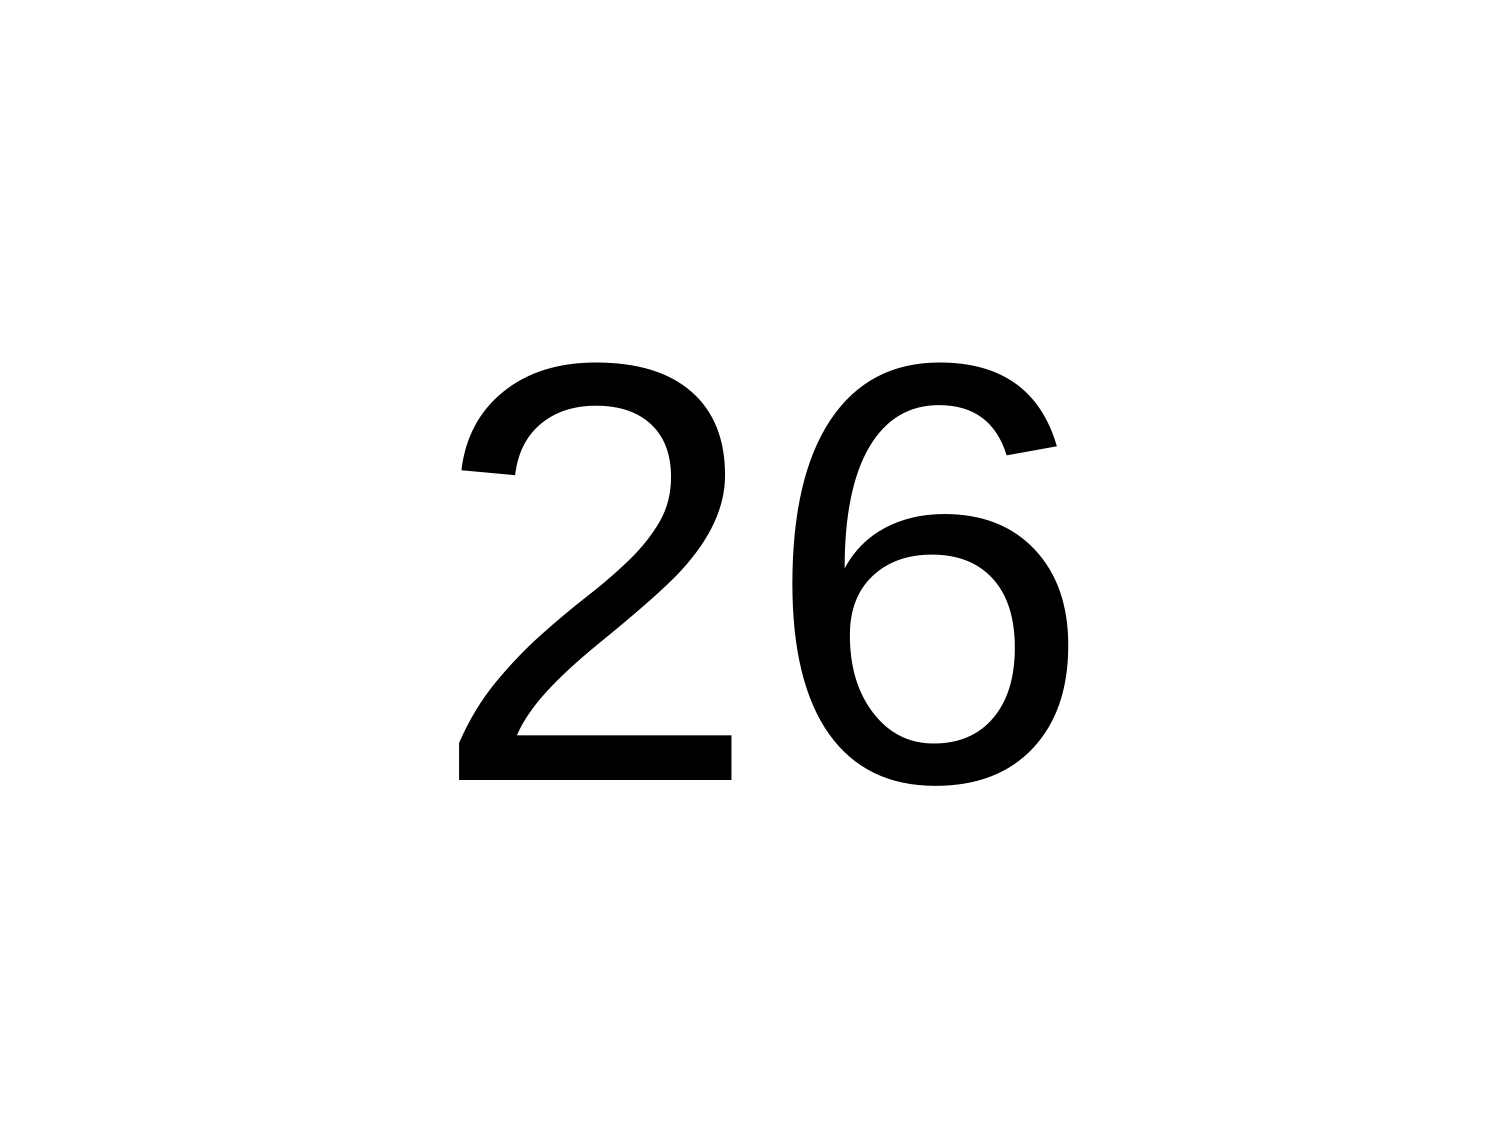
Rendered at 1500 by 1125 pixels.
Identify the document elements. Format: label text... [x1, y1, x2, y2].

text_box 26 [249, 174, 1275, 908]
